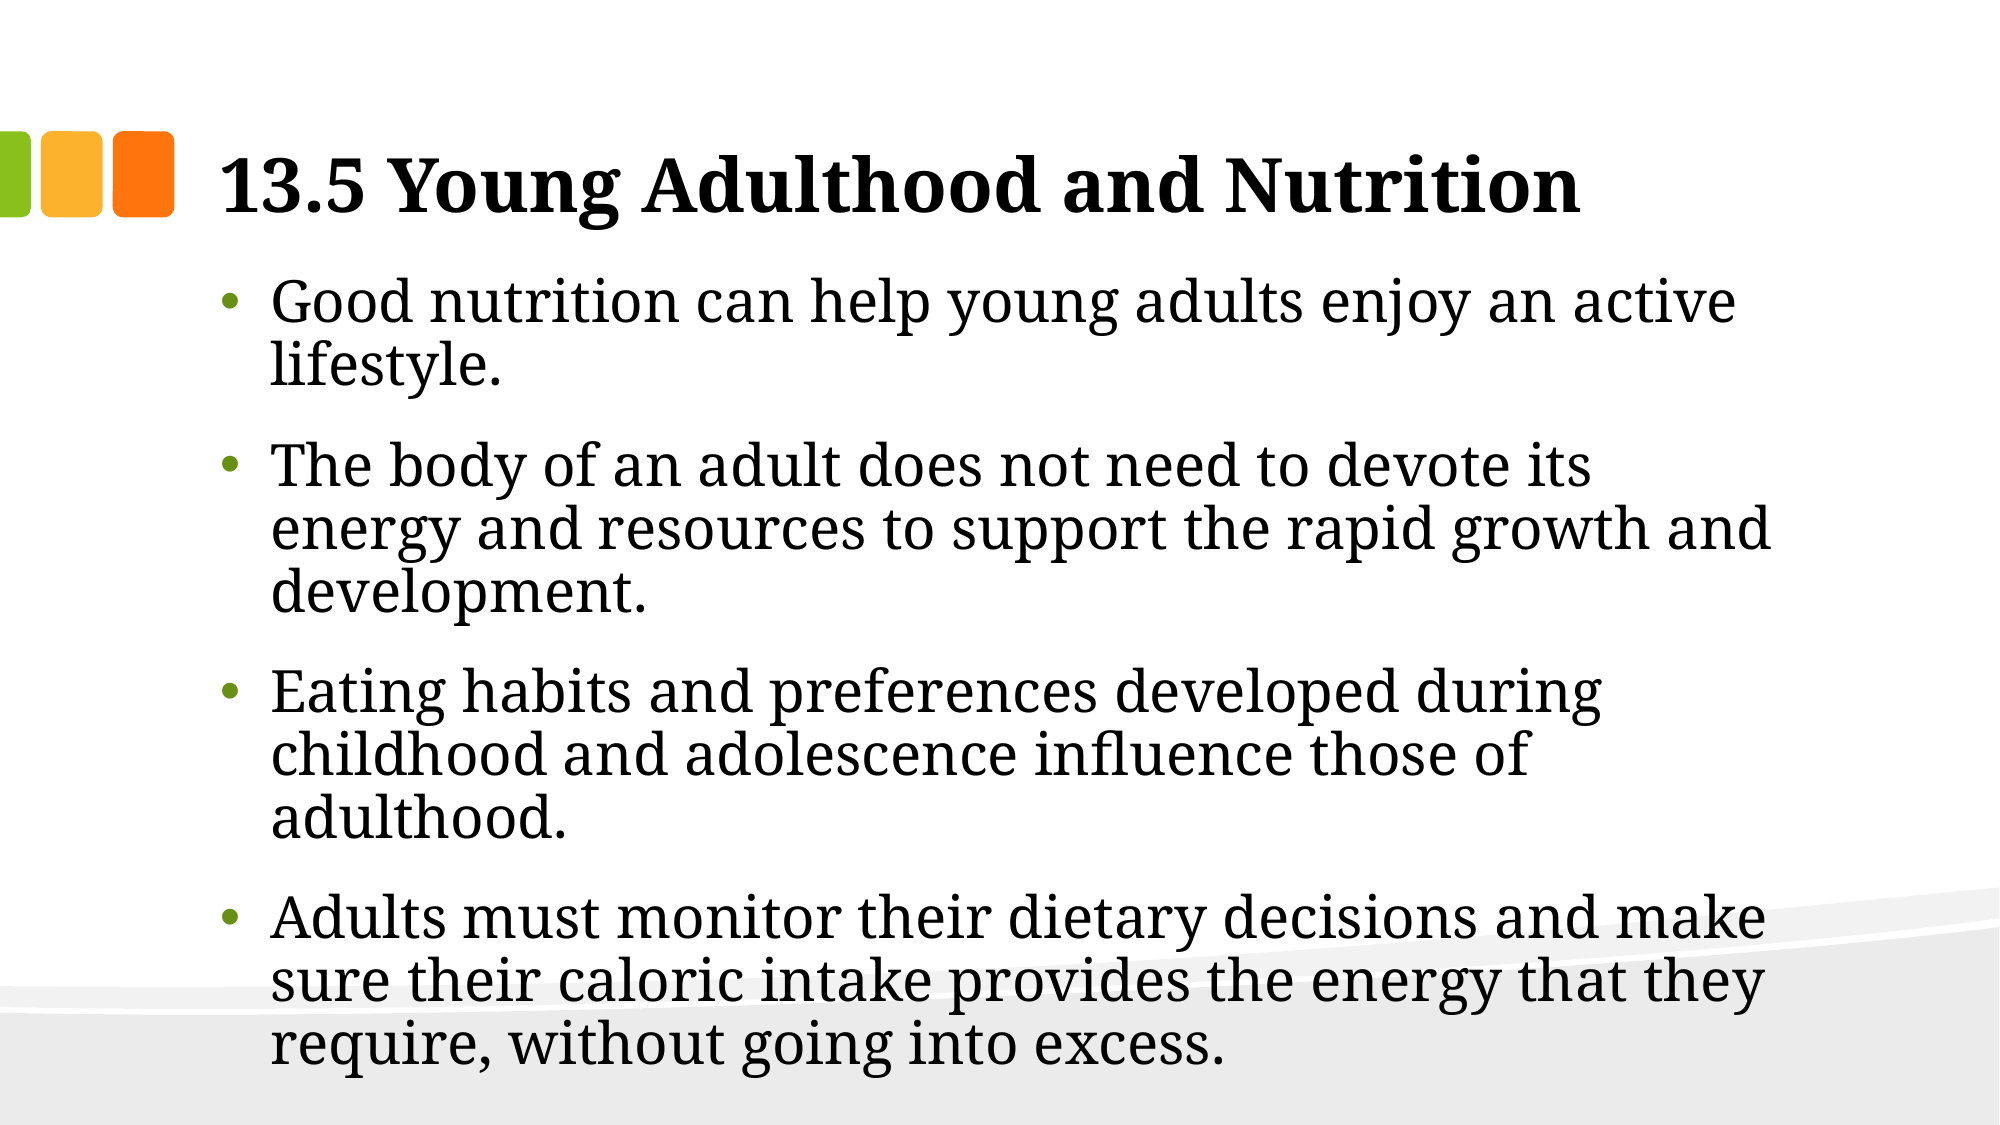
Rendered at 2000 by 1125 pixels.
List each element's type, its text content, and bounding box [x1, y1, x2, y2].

title 13.5 Young Adulthood and Nutrition [199, 24, 1800, 238]
list Good nutrition can help young adults enjoy an active lifestyle. The body of an adult does not need to devote its energy and resources to support the rapid growth and development. Eating habits and preferences developed during childhood and adolescence influence those of adulthood. Adults must monitor their dietary decisions and make sure their caloric intake provides the energy that they require, without going into excess. [199, 262, 1800, 1013]
